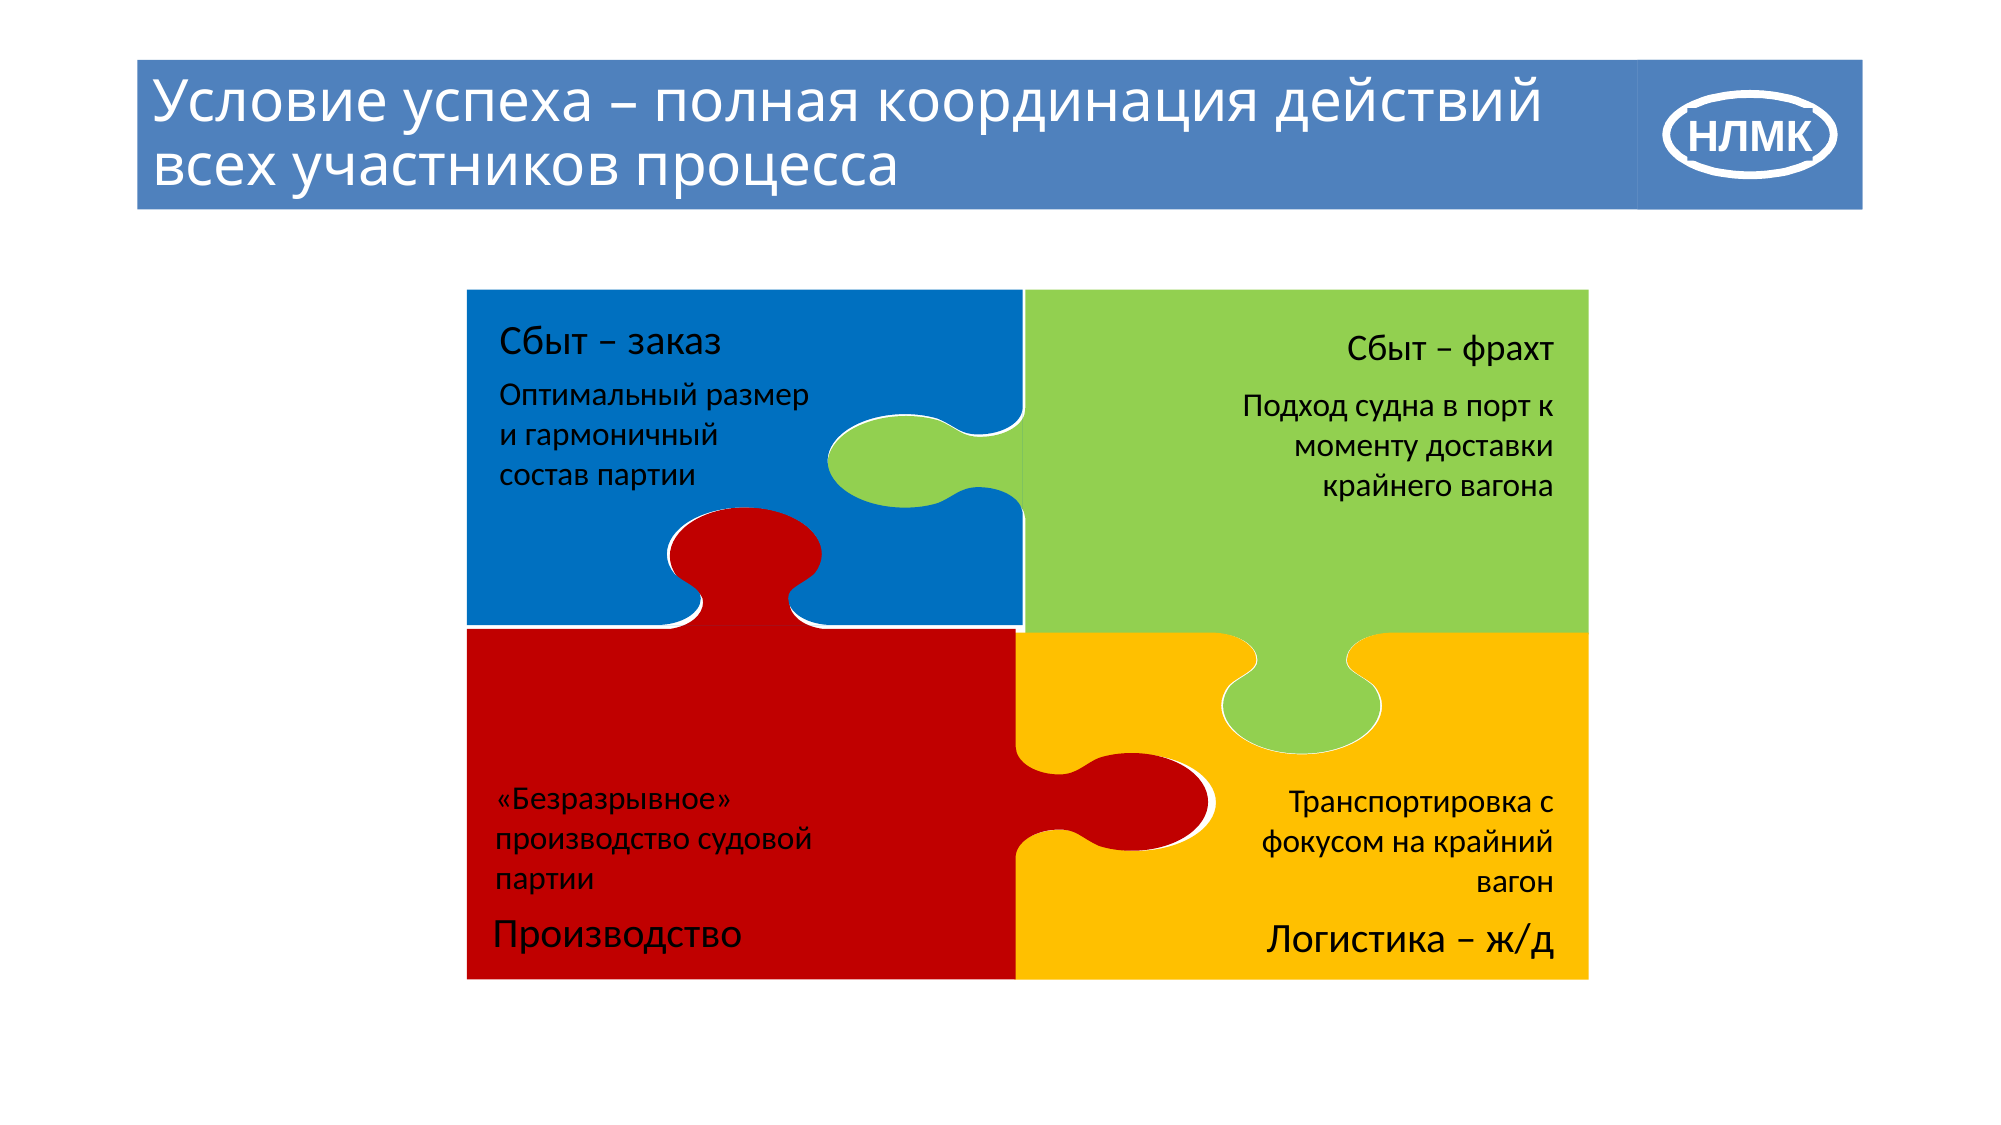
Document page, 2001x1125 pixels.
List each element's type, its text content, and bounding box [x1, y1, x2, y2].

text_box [1023, 289, 1589, 632]
title Условие успеха – полная координация действий всех участников процесса [137, 59, 1638, 210]
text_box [466, 289, 1023, 626]
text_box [1209, 632, 1589, 980]
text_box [466, 507, 1209, 980]
